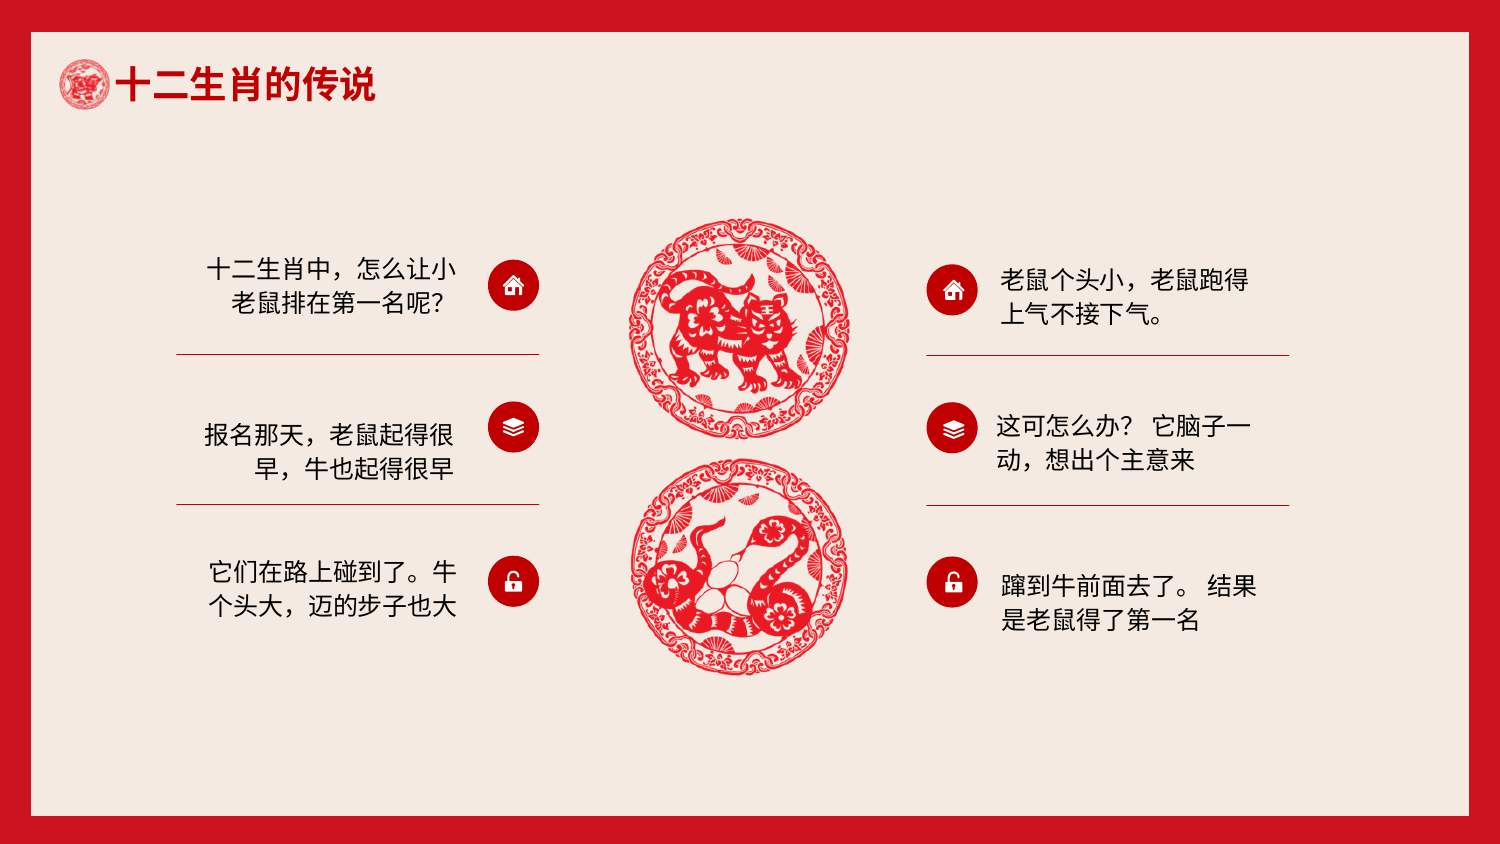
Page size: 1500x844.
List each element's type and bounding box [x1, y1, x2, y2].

picture [57, 55, 114, 112]
text_box [174, 241, 540, 628]
picture [613, 196, 864, 685]
text_box [926, 252, 1289, 643]
